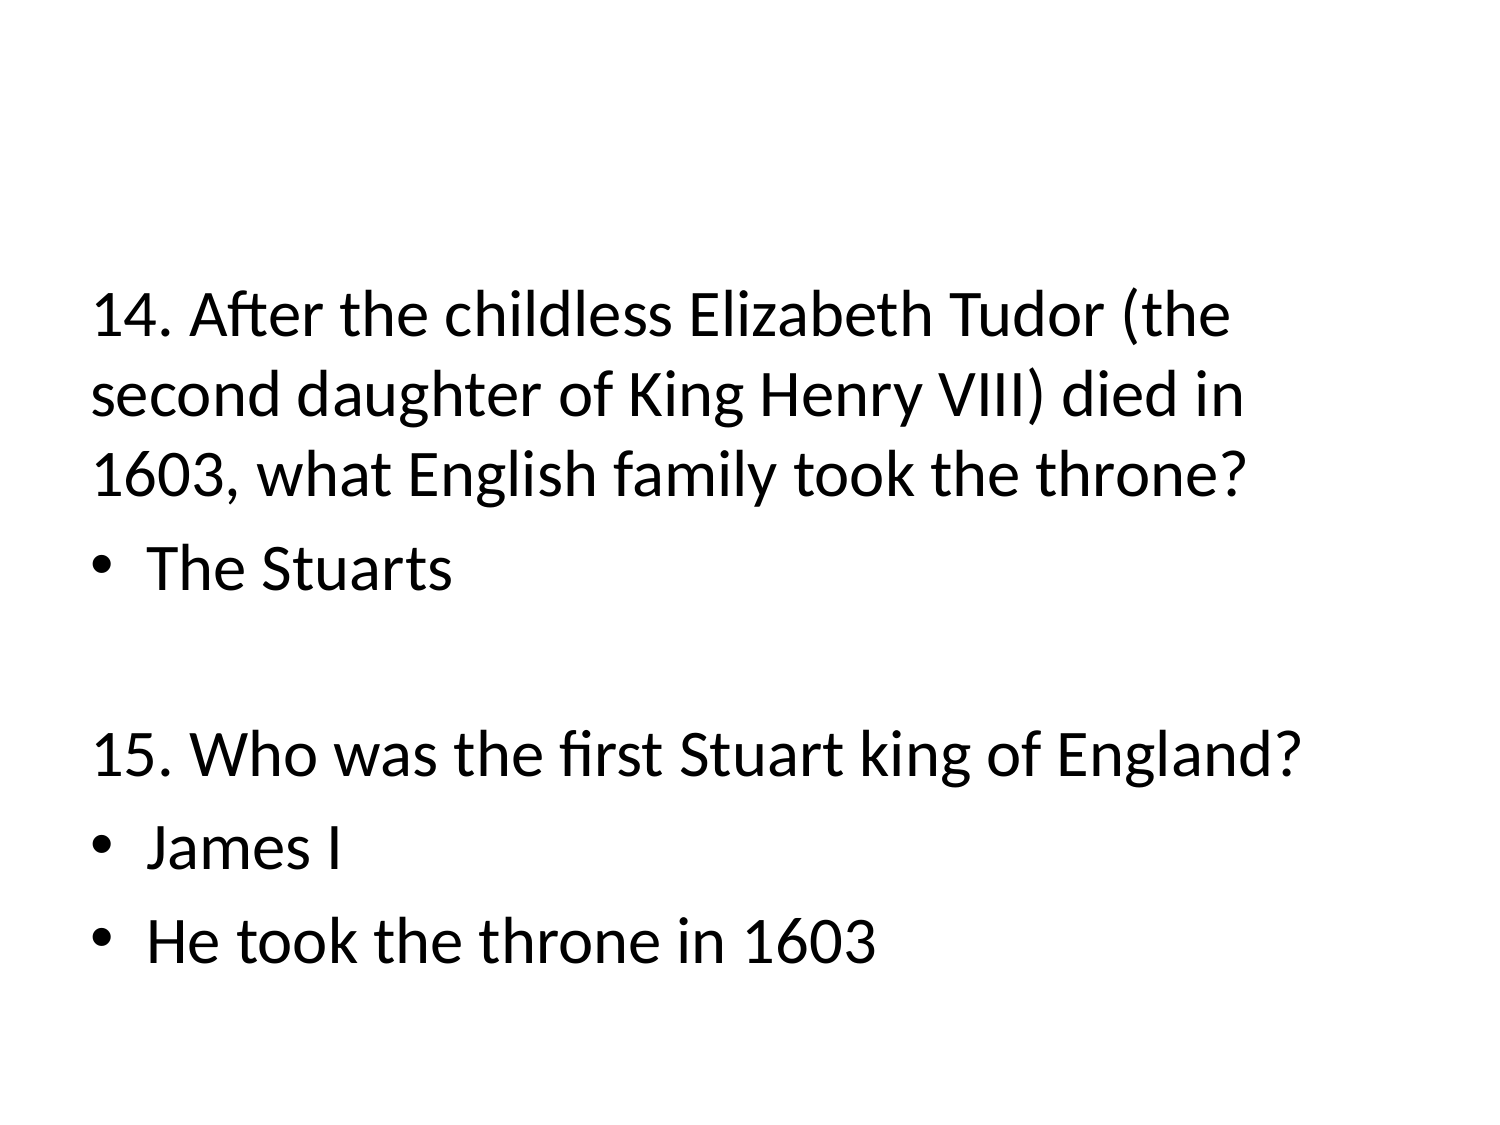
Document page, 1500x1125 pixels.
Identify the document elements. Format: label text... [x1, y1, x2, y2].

list 14. After the childless Elizabeth Tudor (the second daughter of King Henry VIII) died in 1603, what English family took the throne? The Stuarts 15. Who was the first Stuart king of England? James I He took the throne in 1603 [75, 262, 1425, 1005]
